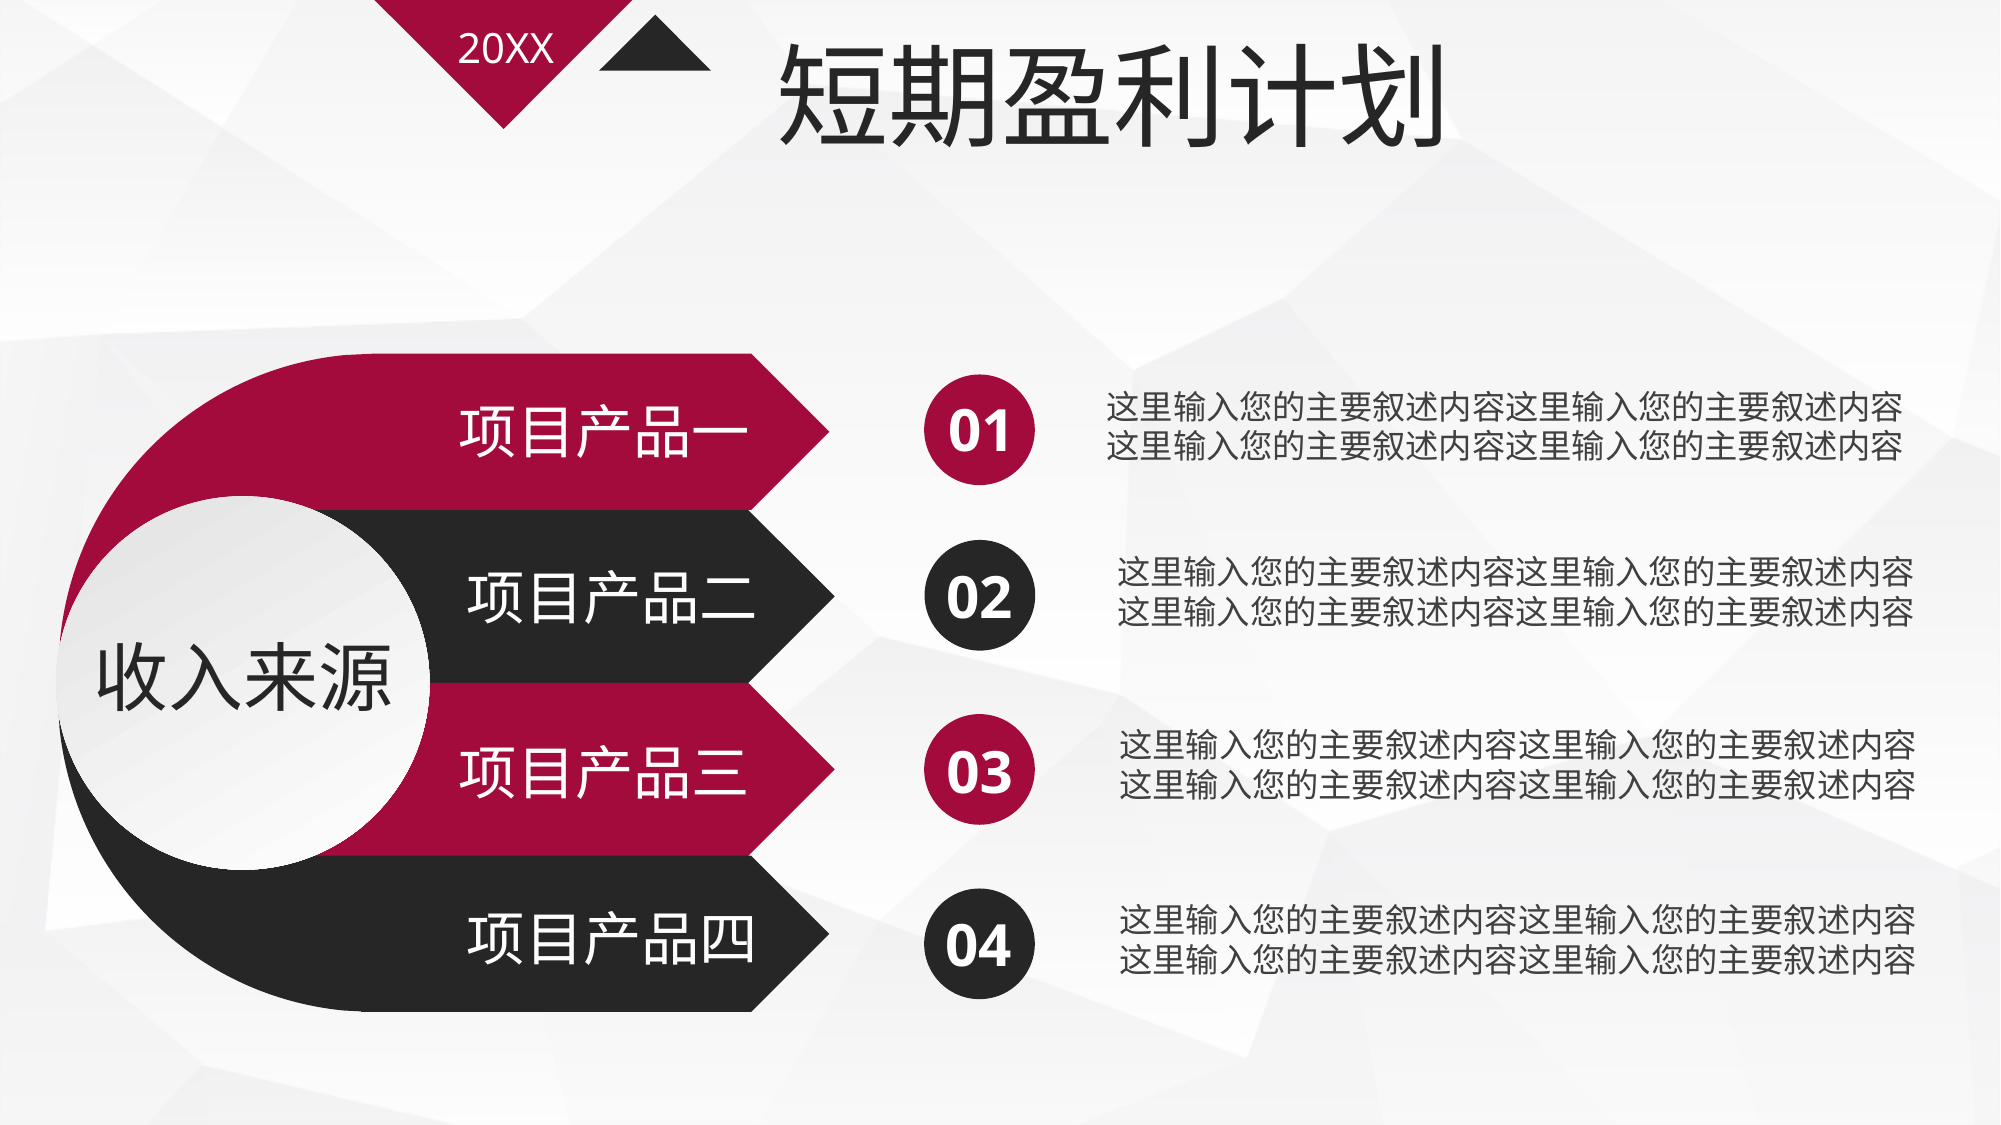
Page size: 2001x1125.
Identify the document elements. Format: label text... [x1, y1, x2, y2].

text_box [924, 714, 1035, 825]
text_box 这里输入您的主要叙述内容这里输入您的主要叙述内容 这里输入您的主要叙述内容这里输入您的主要叙述内容 [1104, 891, 1933, 987]
text_box 这里输入您的主要叙述内容这里输入您的主要叙述内容 这里输入您的主要叙述内容这里输入您的主要叙述内容 [1091, 378, 1920, 473]
text_box 这里输入您的主要叙述内容这里输入您的主要叙述内容 这里输入您的主要叙述内容这里输入您的主要叙述内容 [1104, 716, 1933, 812]
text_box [58, 704, 830, 1013]
text_box 这里输入您的主要叙述内容这里输入您的主要叙述内容 这里输入您的主要叙述内容这里输入您的主要叙述内容 [1102, 544, 1931, 639]
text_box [56, 496, 430, 870]
text_box 短期盈利计划 [761, 19, 1467, 169]
picture [0, 0, 2001, 1125]
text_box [430, 509, 835, 682]
text_box [453, 80, 554, 131]
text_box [924, 539, 1036, 651]
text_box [430, 682, 835, 856]
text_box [59, 353, 830, 509]
text_box [373, 0, 634, 69]
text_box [924, 888, 1035, 1000]
text_box [596, 13, 714, 72]
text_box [924, 374, 1035, 486]
text_box 20XX [442, 14, 570, 80]
